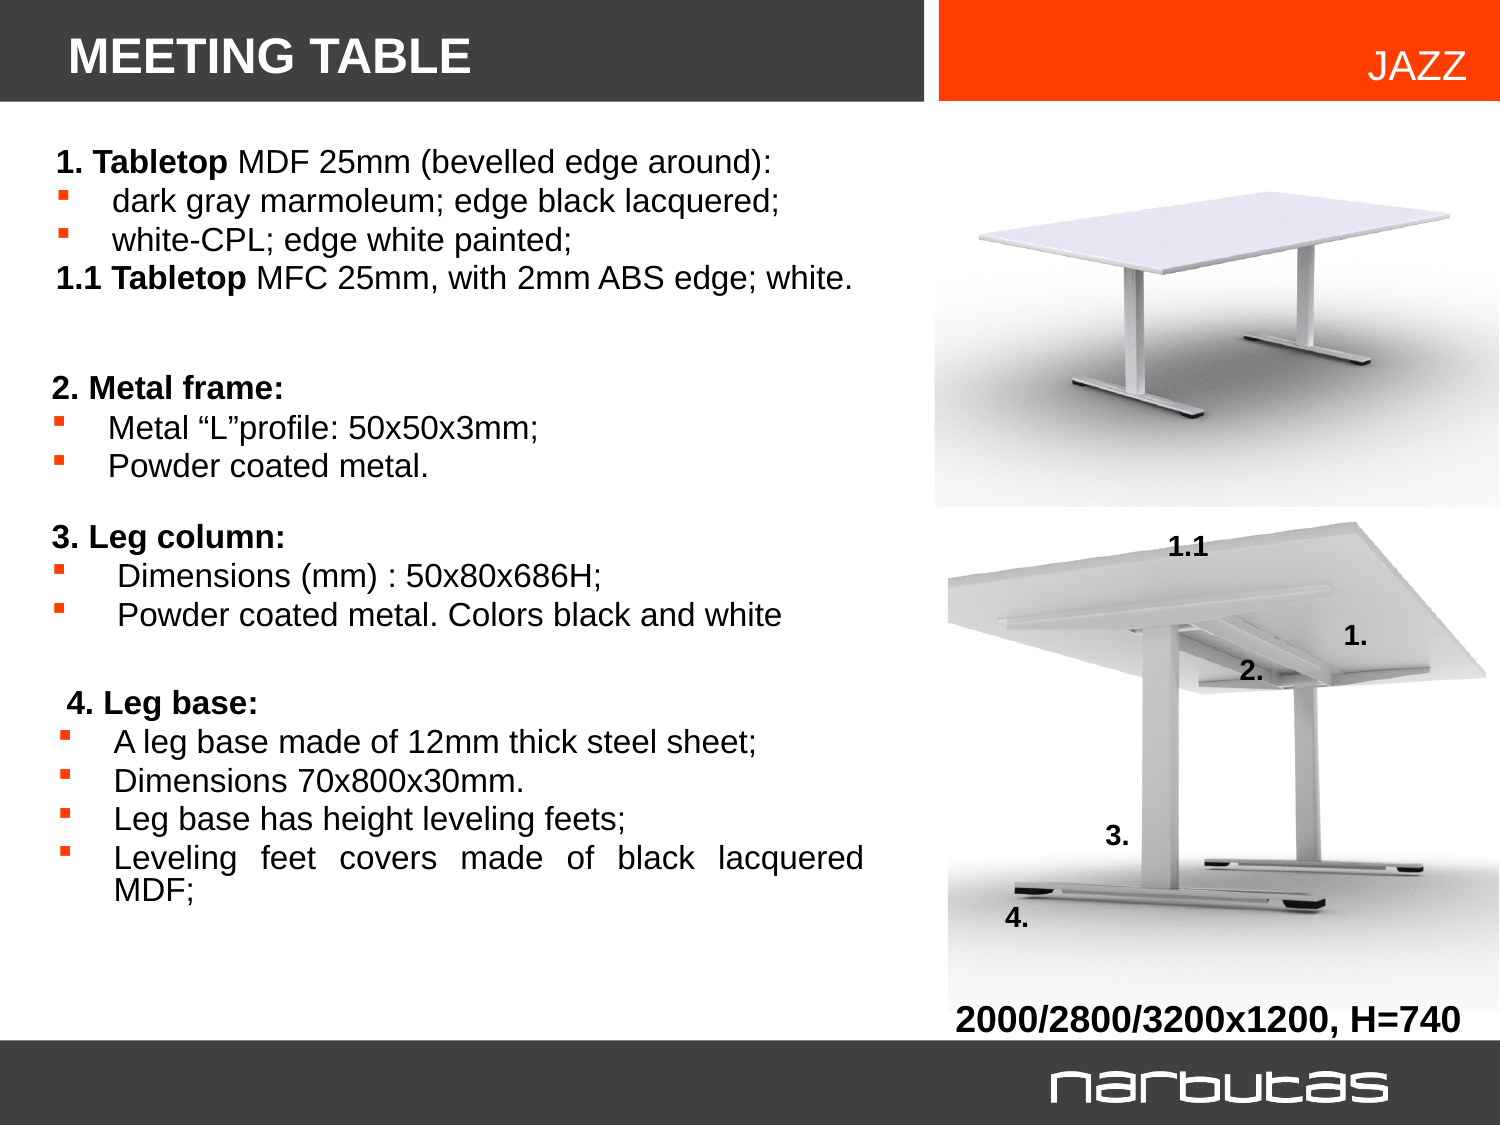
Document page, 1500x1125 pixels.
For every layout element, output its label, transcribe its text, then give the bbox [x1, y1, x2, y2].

picture [947, 515, 1500, 1034]
text_box 1. Tabletop MDF 25mm (bevelled edge around): dark gray marmoleum; edge black lacquered; white-CPL; edge white painted; 1.1 Tabletop MFC 25mm, with 2mm ABS edge; white. [40, 137, 888, 344]
picture [934, 101, 1500, 508]
text_box JAZZ [891, 31, 1483, 102]
text_box 4. Leg base: A leg base made of 12mm thick steel sheet; Dimensions 70x800x30mm. Leg base has height leveling feets; Leveling feet covers made of black lacquered MDF; [42, 678, 881, 910]
text_box 2. Metal frame: Metal “L”profile: 50x50x3mm; Powder coated metal. 3. Leg column: Dimensions (mm) : 50x80x686H; Powder coated metal. Colors black and white [36, 363, 833, 695]
picture [1051, 1071, 1388, 1103]
title MEETING TABLE [53, 14, 558, 86]
